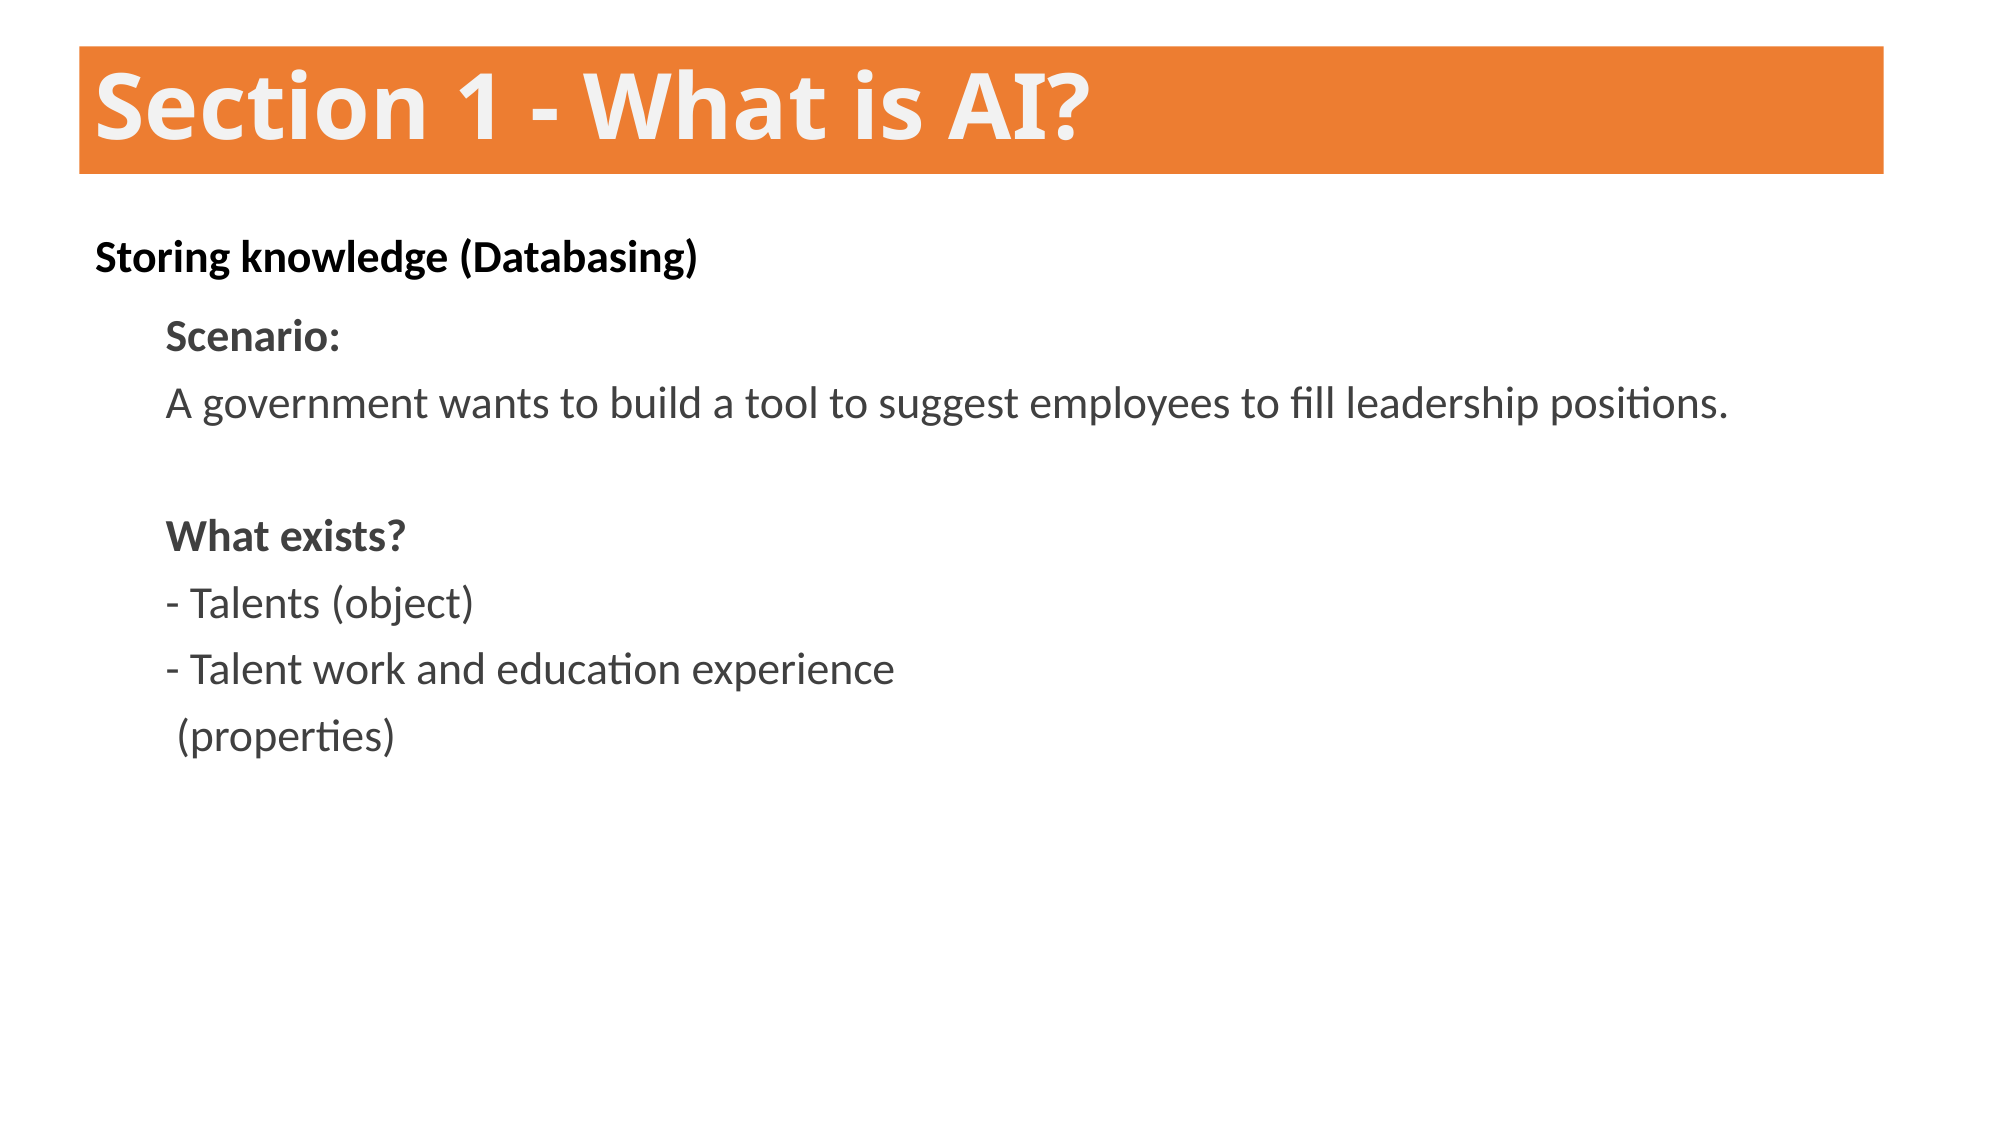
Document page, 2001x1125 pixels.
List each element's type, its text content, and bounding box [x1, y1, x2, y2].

text_box Scenario: A government wants to build a tool to suggest employees to fill leadership positions. What exists? - Talents (object) - Talent work and education experience (properties) [150, 298, 1812, 1088]
text_box Storing knowledge (Databasing) [80, 218, 1463, 344]
text_box Section 1 - What is AI? [79, 46, 1884, 174]
